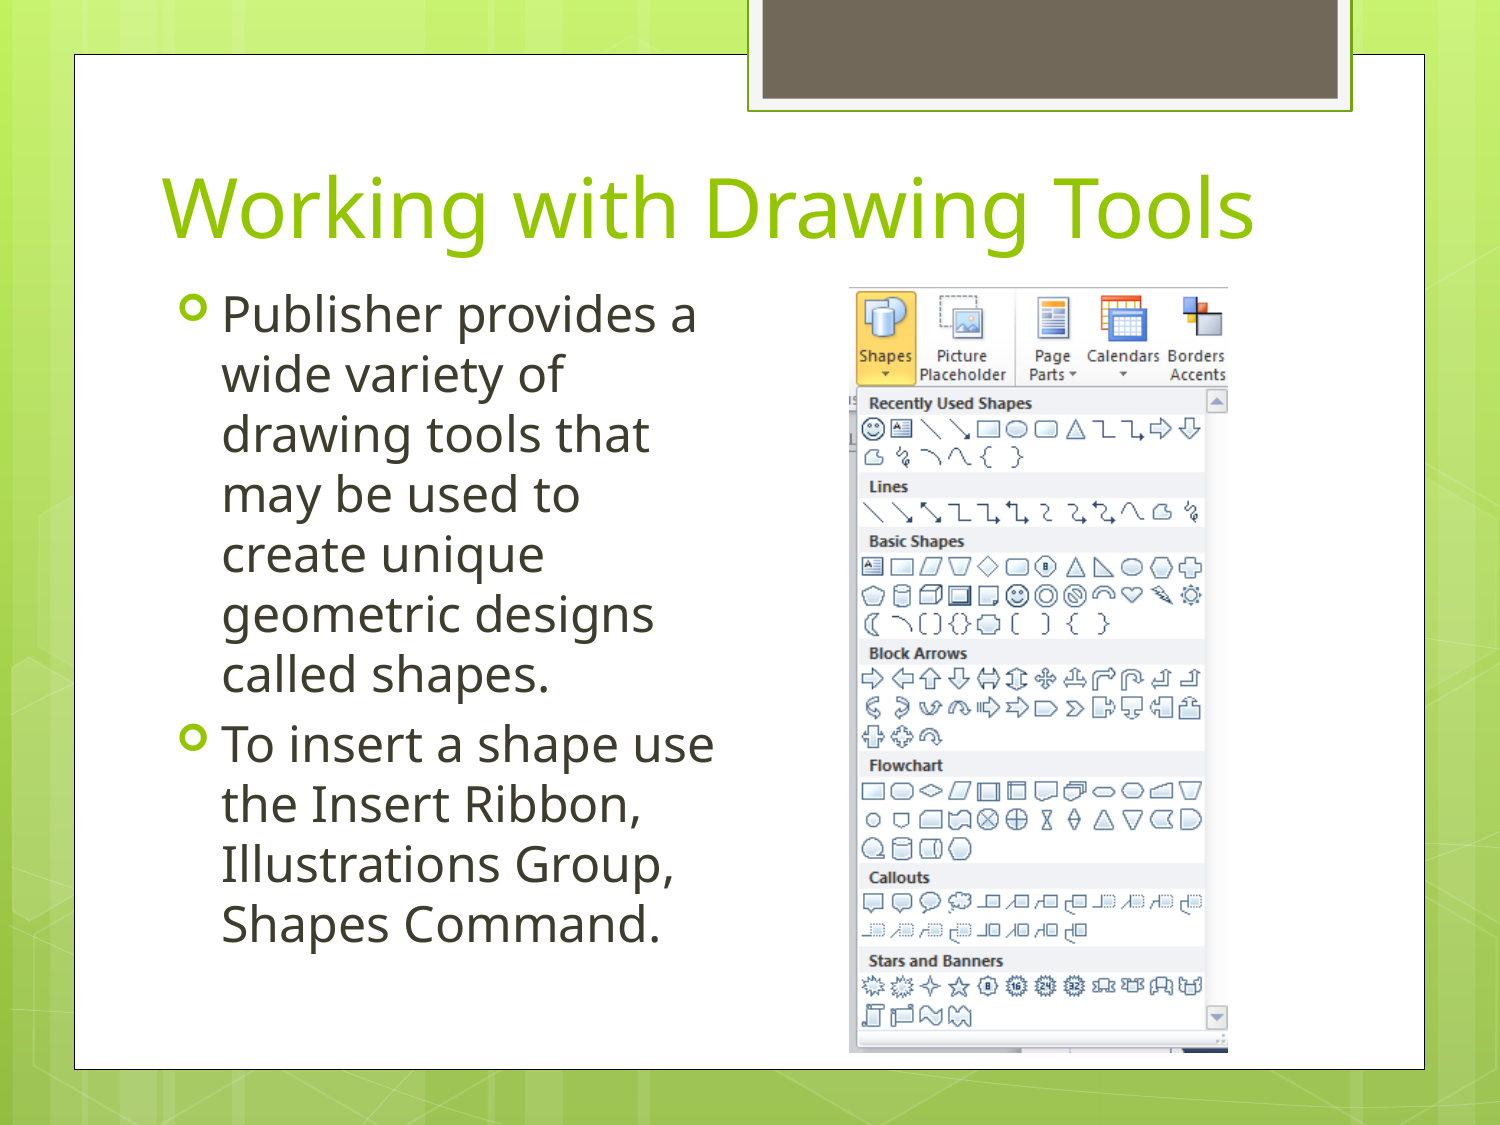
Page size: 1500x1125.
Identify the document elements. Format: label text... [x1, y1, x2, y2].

picture [849, 287, 1228, 1053]
list Publisher provides a wide variety of drawing tools that may be used to create unique geometric designs called shapes. To insert a shape use the Insert Ribbon, Illustrations Group, Shapes Command. [150, 275, 738, 1027]
title Working with Drawing Tools [146, 125, 1299, 263]
